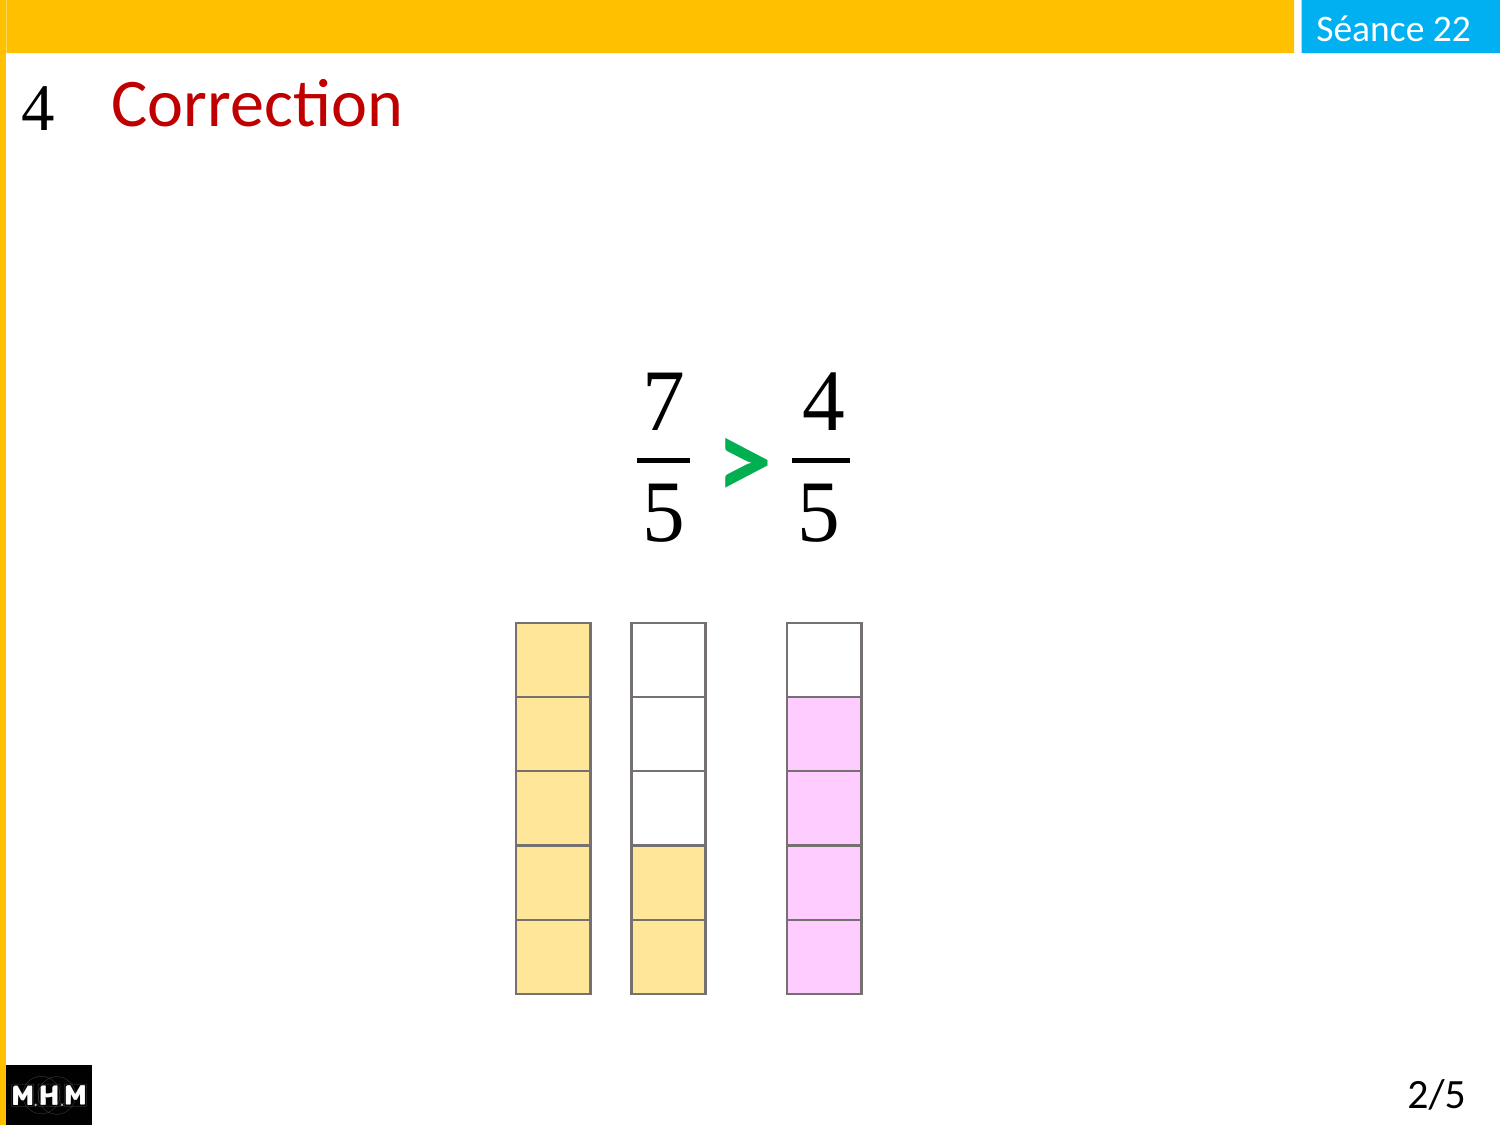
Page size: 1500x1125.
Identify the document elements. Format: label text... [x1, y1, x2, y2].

text_box < [705, 397, 788, 548]
list 2/5 [1373, 1064, 1500, 1125]
title Correction [96, 60, 1391, 150]
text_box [739, 771, 1010, 846]
picture [6, 1065, 92, 1125]
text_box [368, 771, 739, 846]
